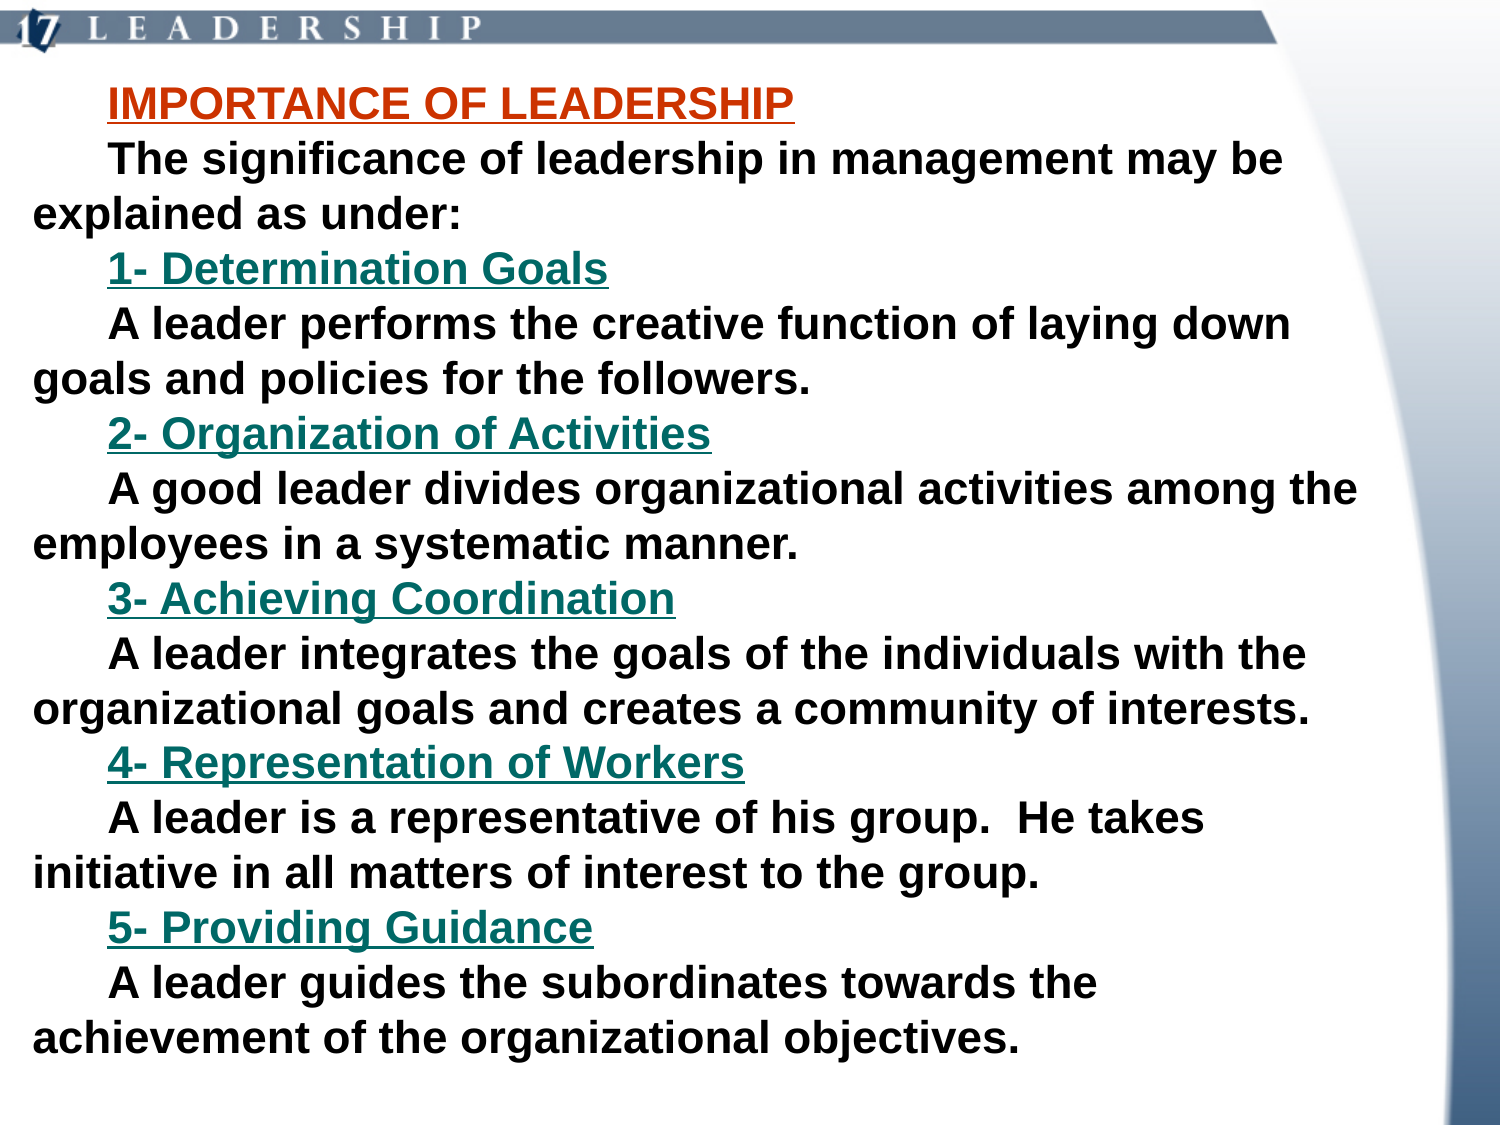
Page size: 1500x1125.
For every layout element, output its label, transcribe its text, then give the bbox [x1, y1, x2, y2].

picture [0, 0, 1500, 1125]
text_box IMPORTANCE OF LEADERSHIP The significance of leadership in management may be explained as under: 1- Determination Goals A leader performs the creative function of laying down goals and policies for the followers. 2- Organization of Activities A good leader divides organizational activities among the employees in a systematic manner. 3- Achieving Coordination A leader integrates the goals of the individuals with the organizational goals and creates a community of interests. 4- Representation of Workers A leader is a representative of his group. He takes initiative in all matters of interest to the group. 5- Providing Guidance A leader guides the subordinates towards the achievement of the organizational objectives. [17, 66, 1388, 1071]
